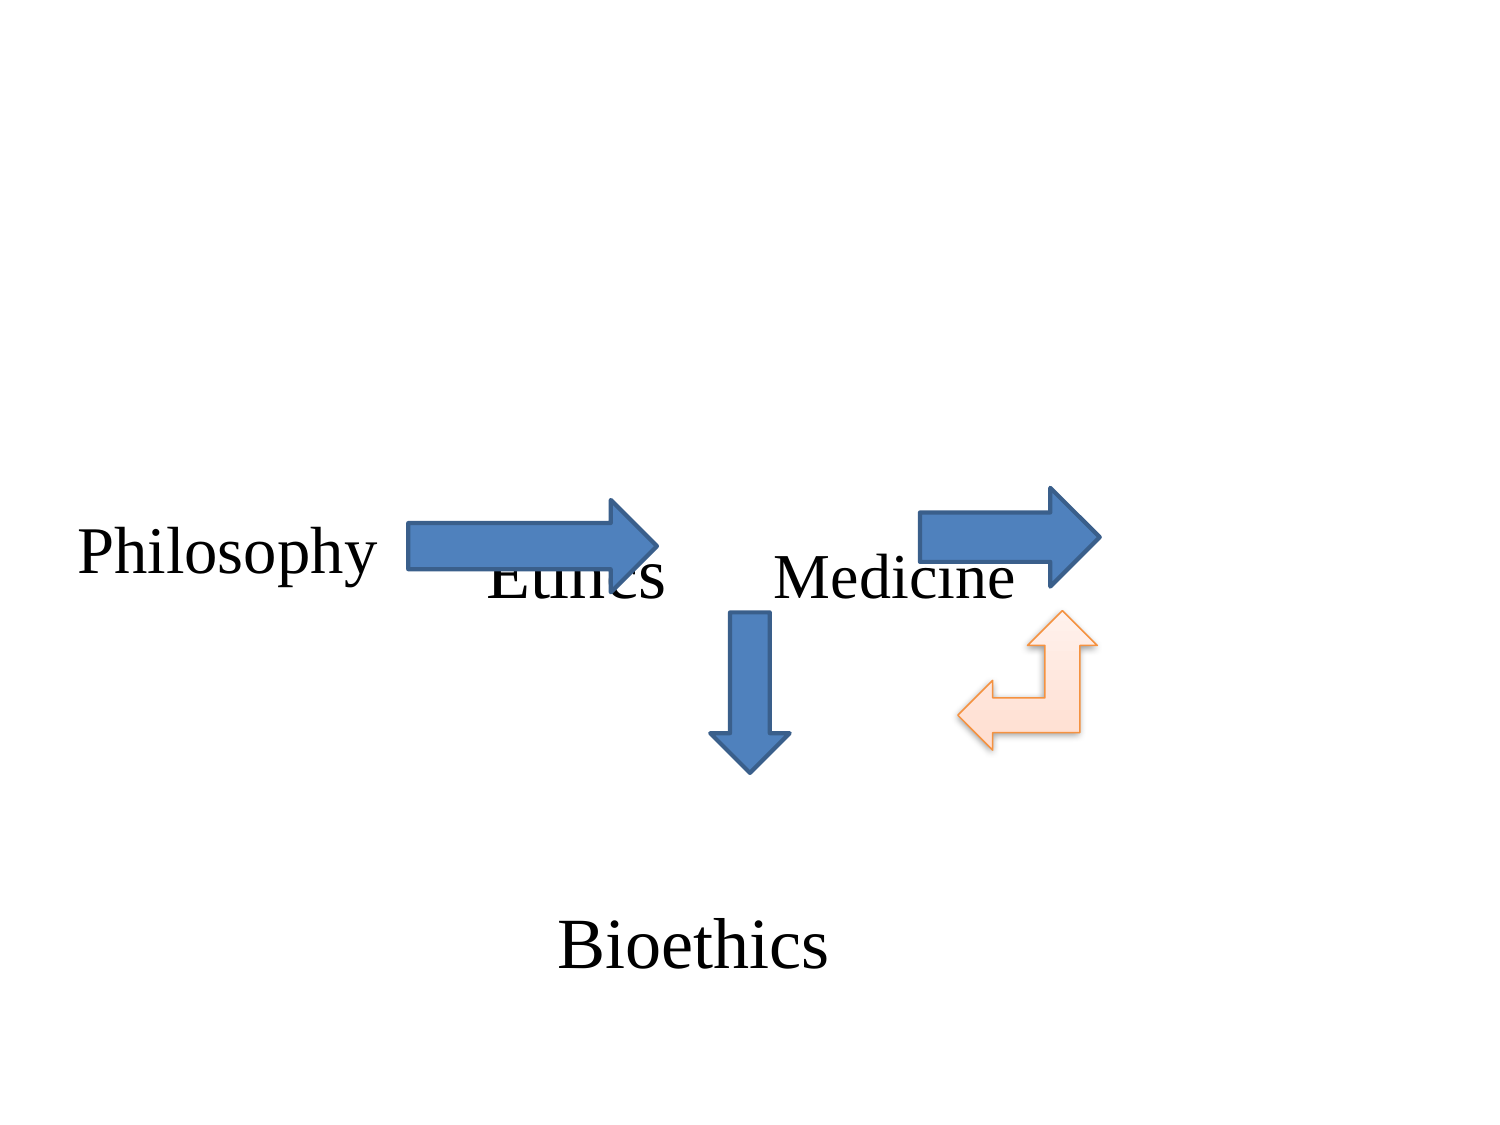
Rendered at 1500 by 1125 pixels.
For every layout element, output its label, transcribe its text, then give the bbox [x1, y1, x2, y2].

text_box [406, 498, 660, 595]
text_box [708, 610, 792, 776]
text_box [917, 485, 1102, 589]
text_box Philosophy [62, 499, 396, 595]
list Etihcs Medicine Bioethics [75, 262, 1425, 1005]
text_box [957, 610, 1099, 751]
